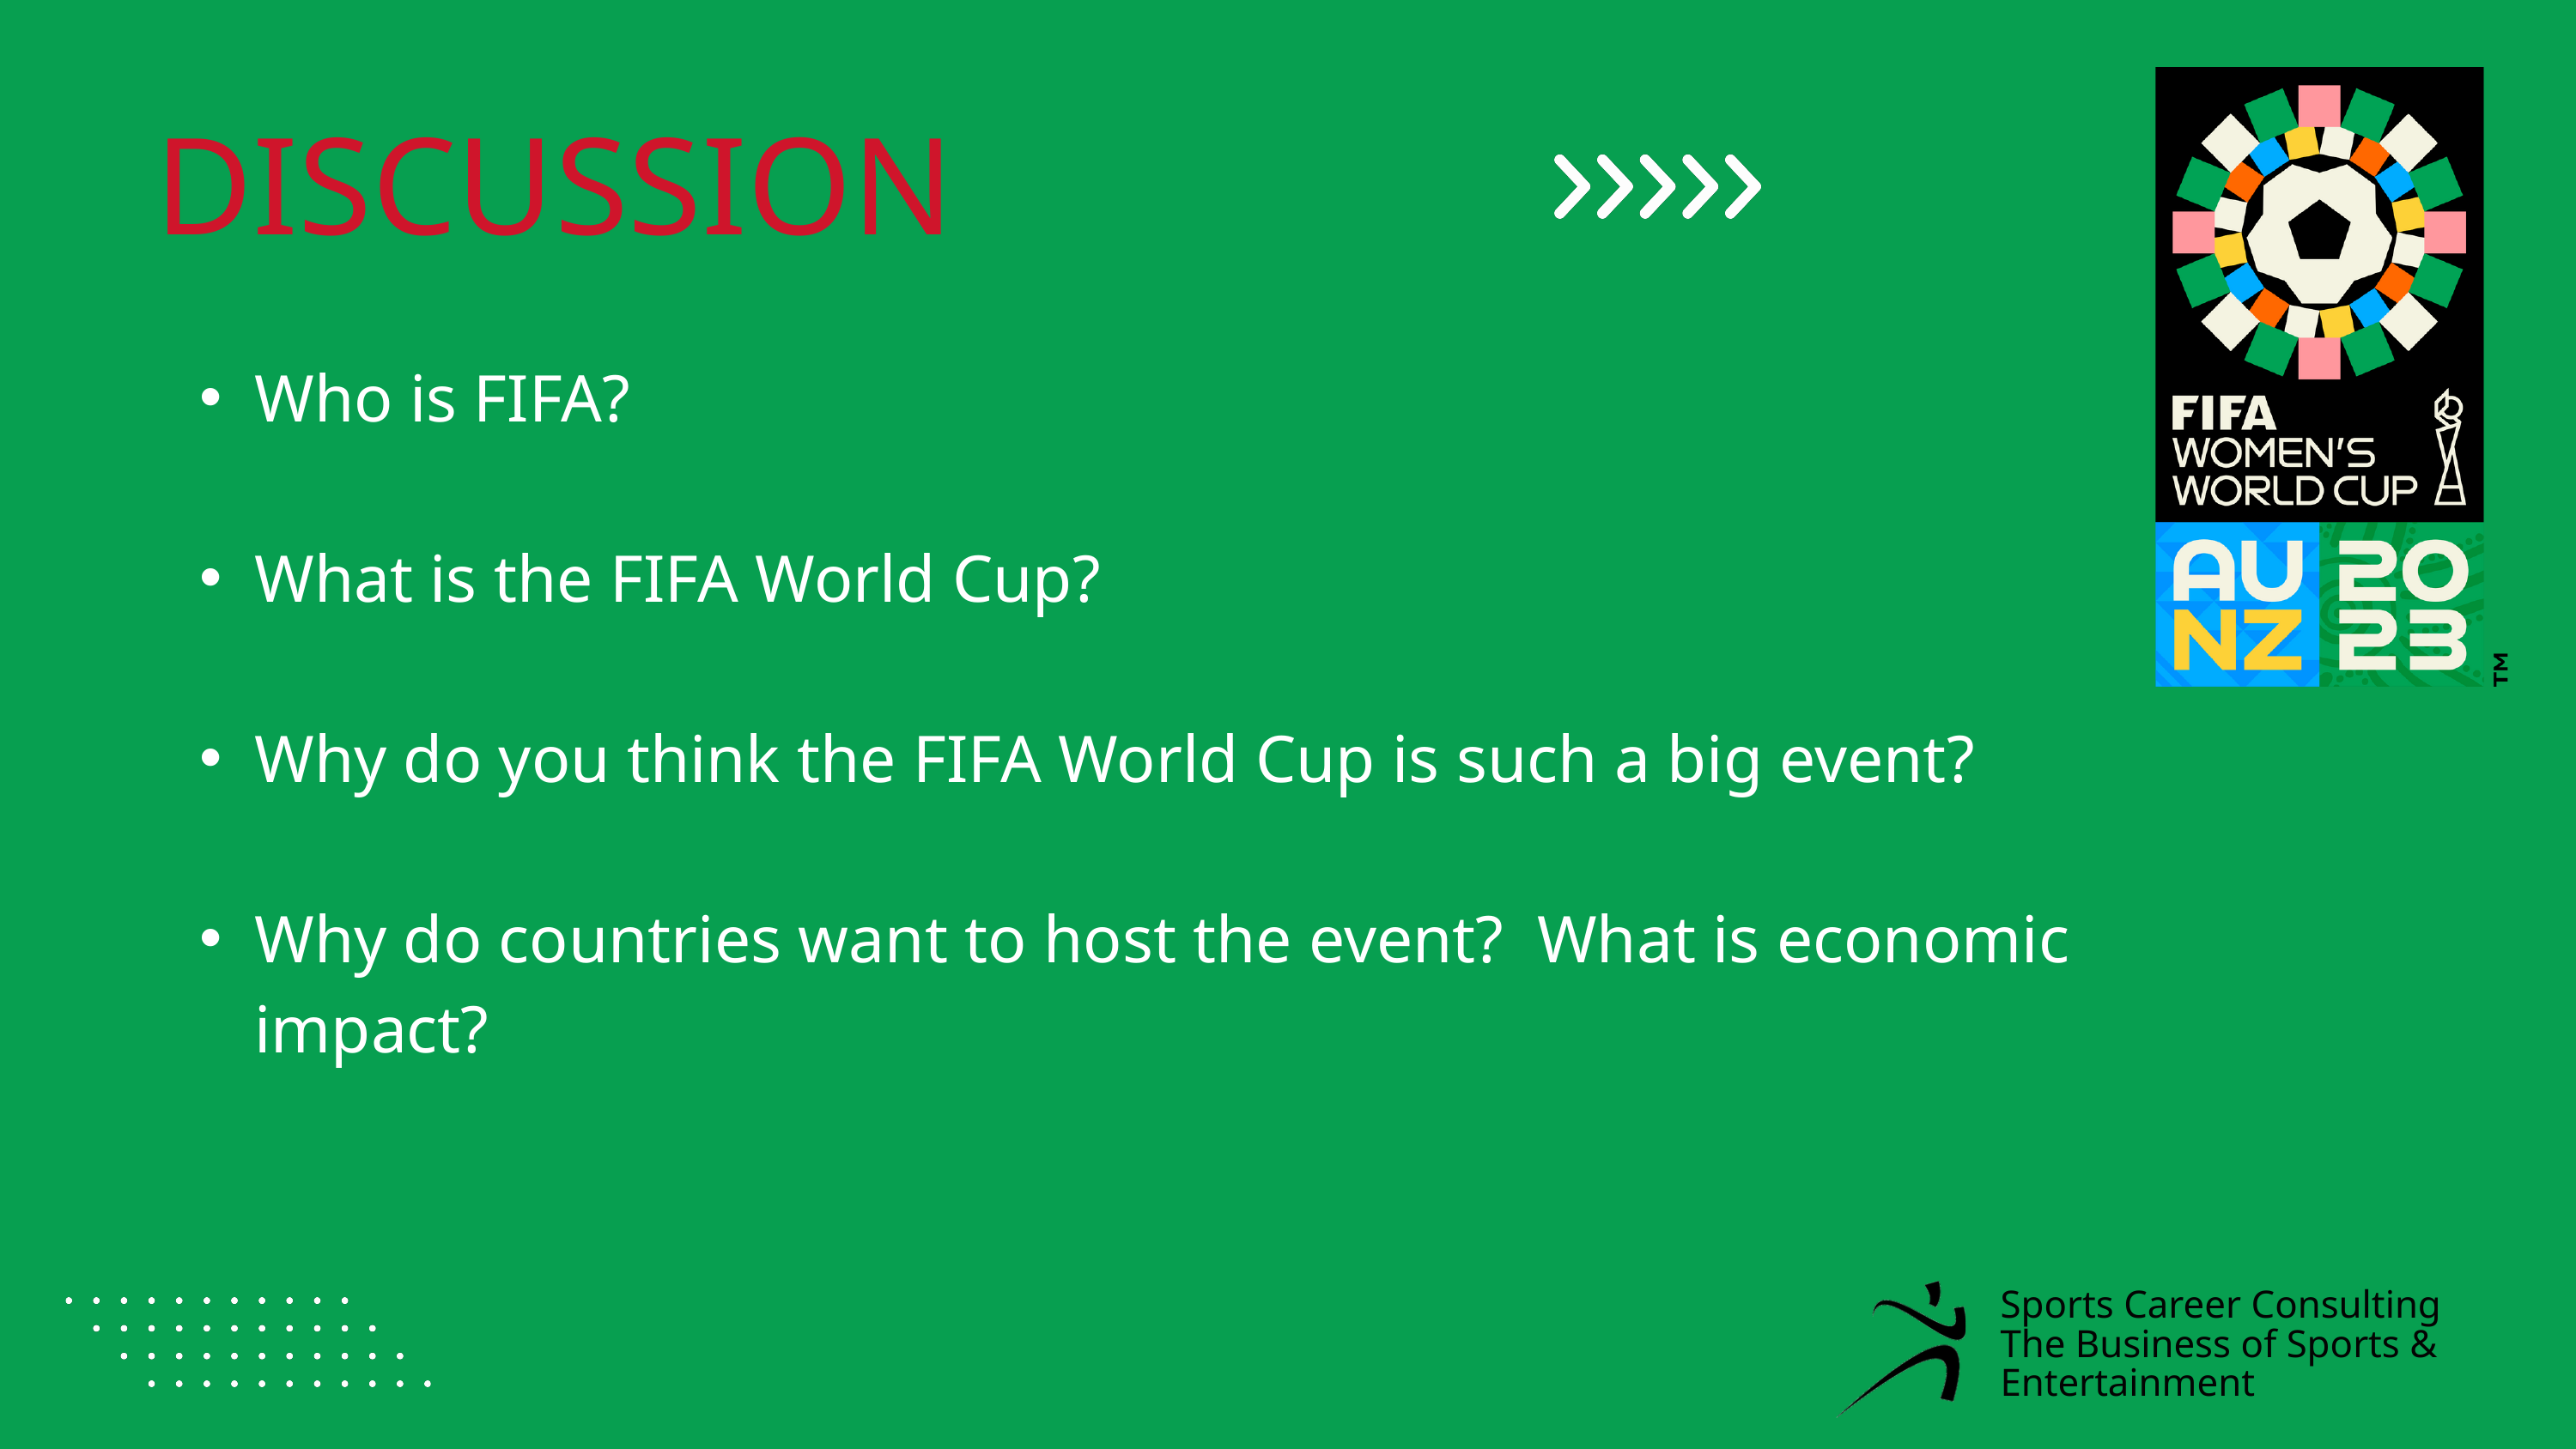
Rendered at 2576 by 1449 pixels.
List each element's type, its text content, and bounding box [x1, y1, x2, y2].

text_box [65, 1297, 431, 1387]
text_box [1553, 154, 1762, 219]
text_box [1836, 1281, 1966, 1418]
text_box Sports Career Consulting The Business of Sports & Entertainment [2000, 1286, 2508, 1404]
text_box Who is FIFA? What is the FIFA World Cup? Why do you think the FIFA World Cup is such a big event? Why do countries want to host the event? What is economic impact? [144, 344, 2073, 1066]
text_box DISCUSSION [155, 114, 1152, 263]
text_box [2129, 67, 2508, 687]
